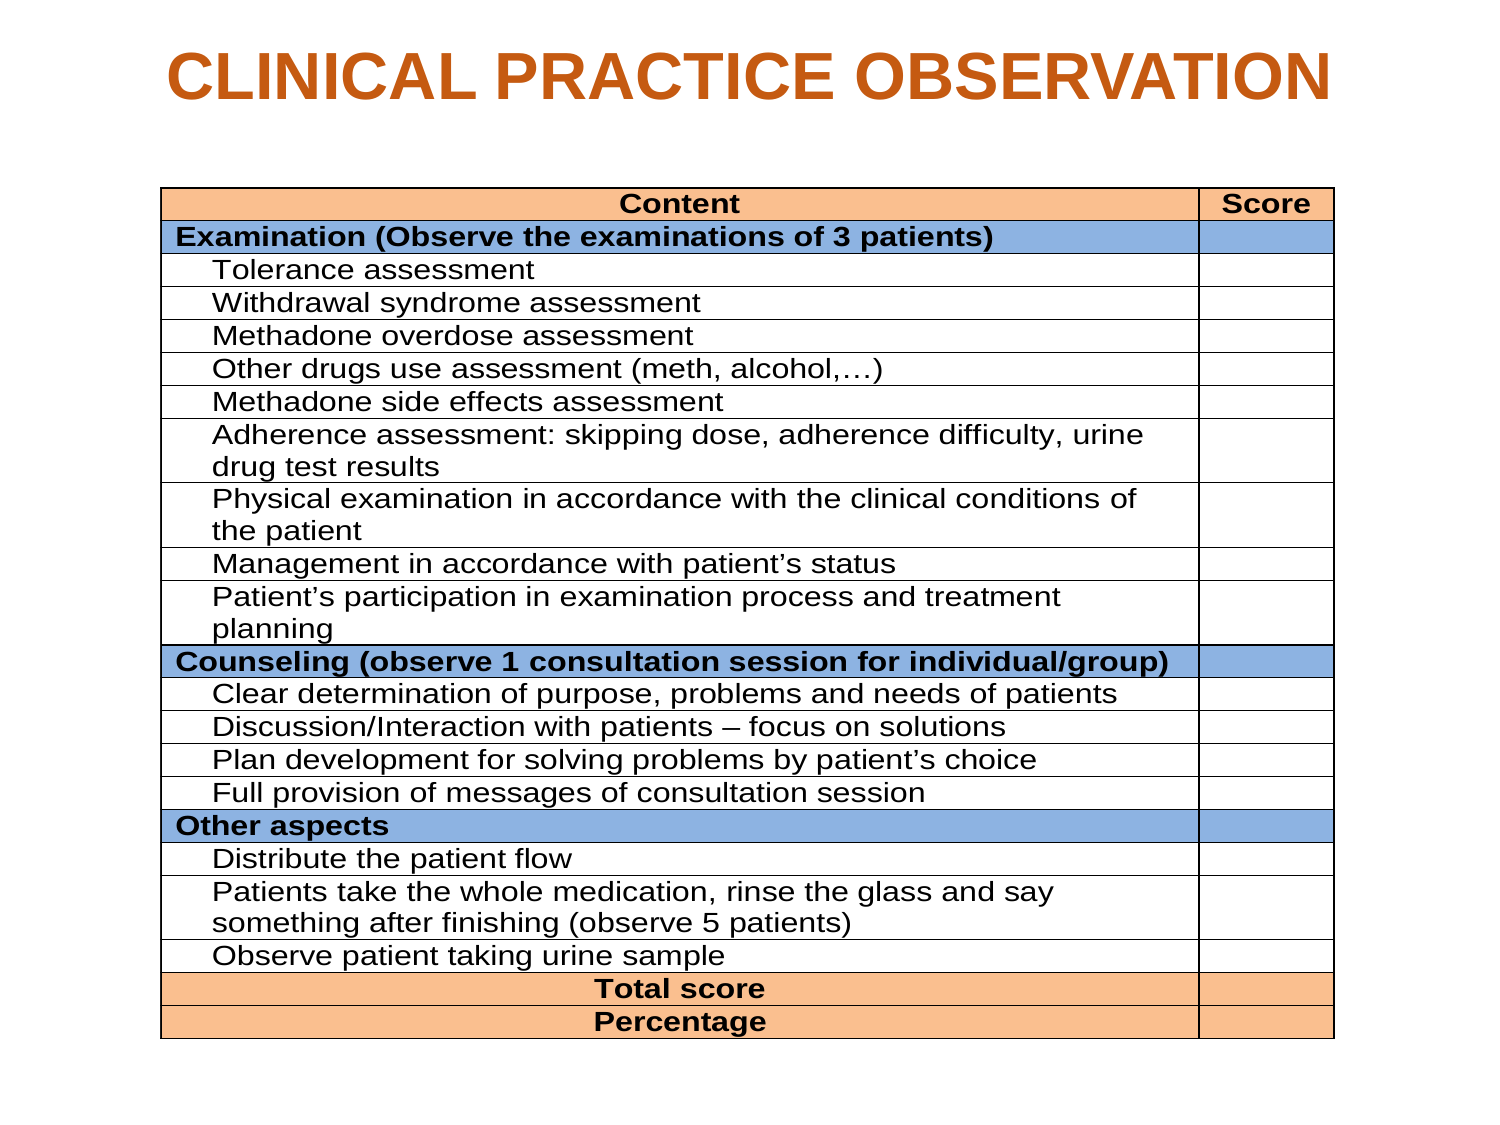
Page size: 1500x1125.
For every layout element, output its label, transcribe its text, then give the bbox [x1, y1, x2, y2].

picture [160, 187, 1340, 1100]
title CLINICAL PRACTICE OBSERVATION [107, 30, 1393, 127]
